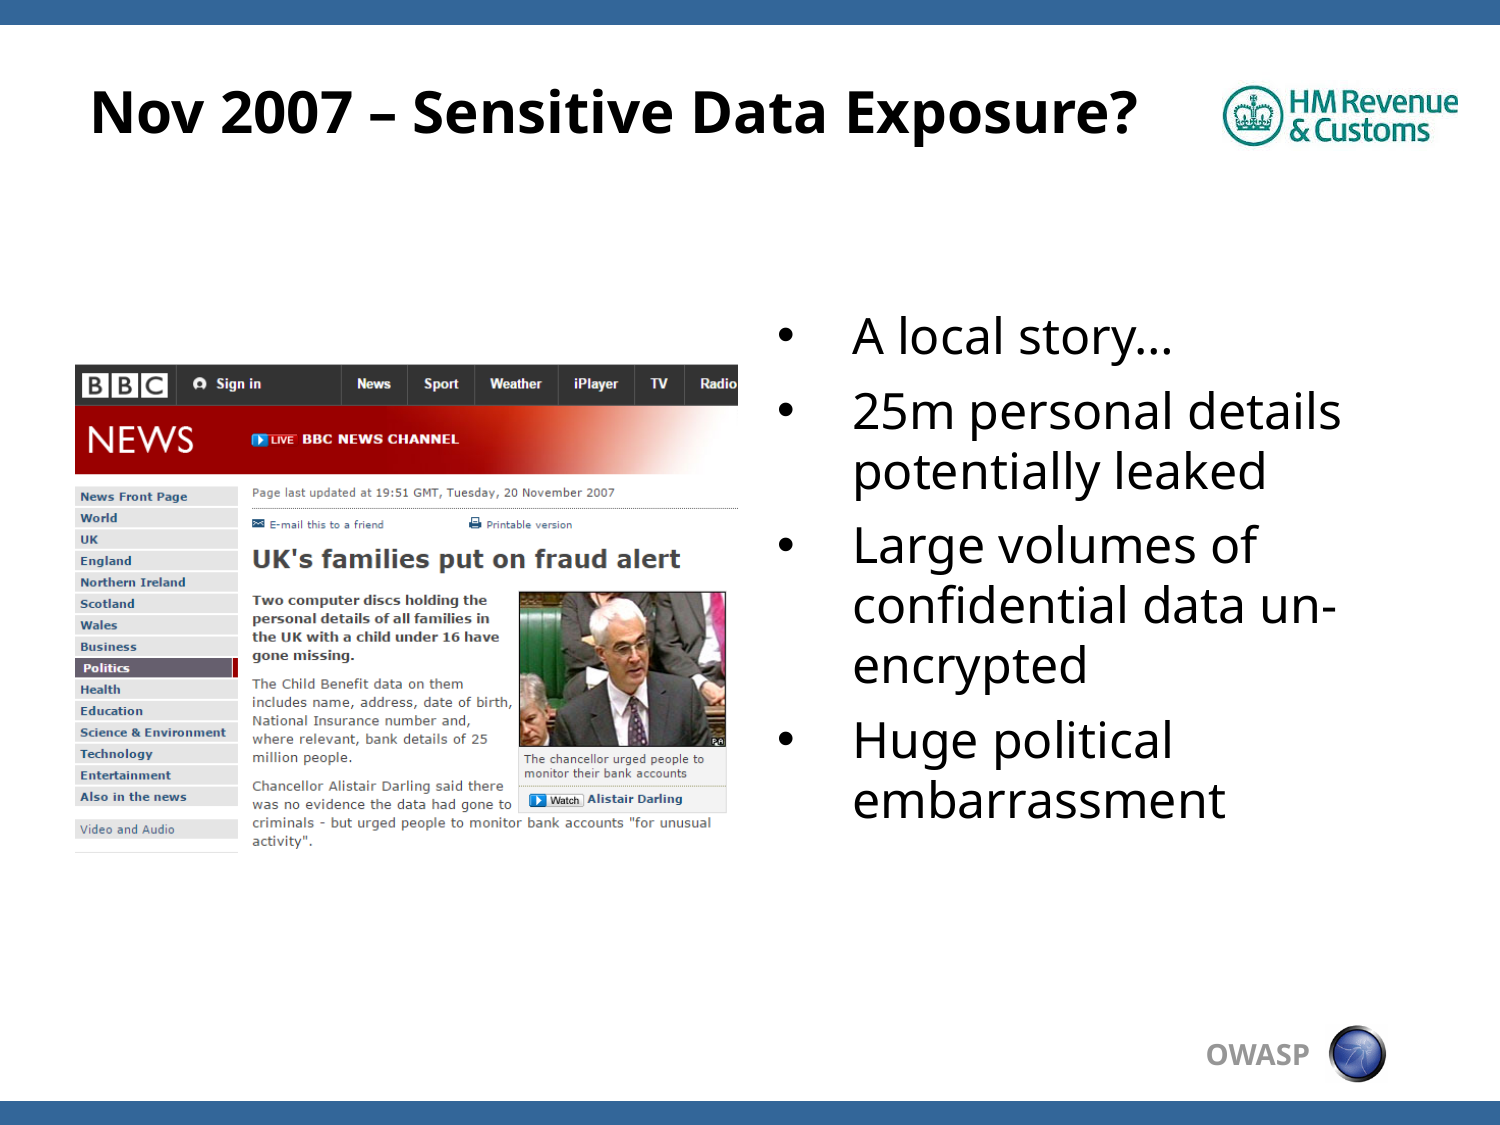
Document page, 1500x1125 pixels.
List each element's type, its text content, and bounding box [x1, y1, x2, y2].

picture [1222, 40, 1458, 188]
list A local story… 25m personal details potentially leaked Large volumes of confidential data un-encrypted Huge political embarrassment [762, 212, 1425, 1005]
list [74, 364, 738, 853]
title Nov 2007 – Sensitive Data Exposure? [75, 32, 1425, 188]
picture [1325, 1024, 1388, 1083]
